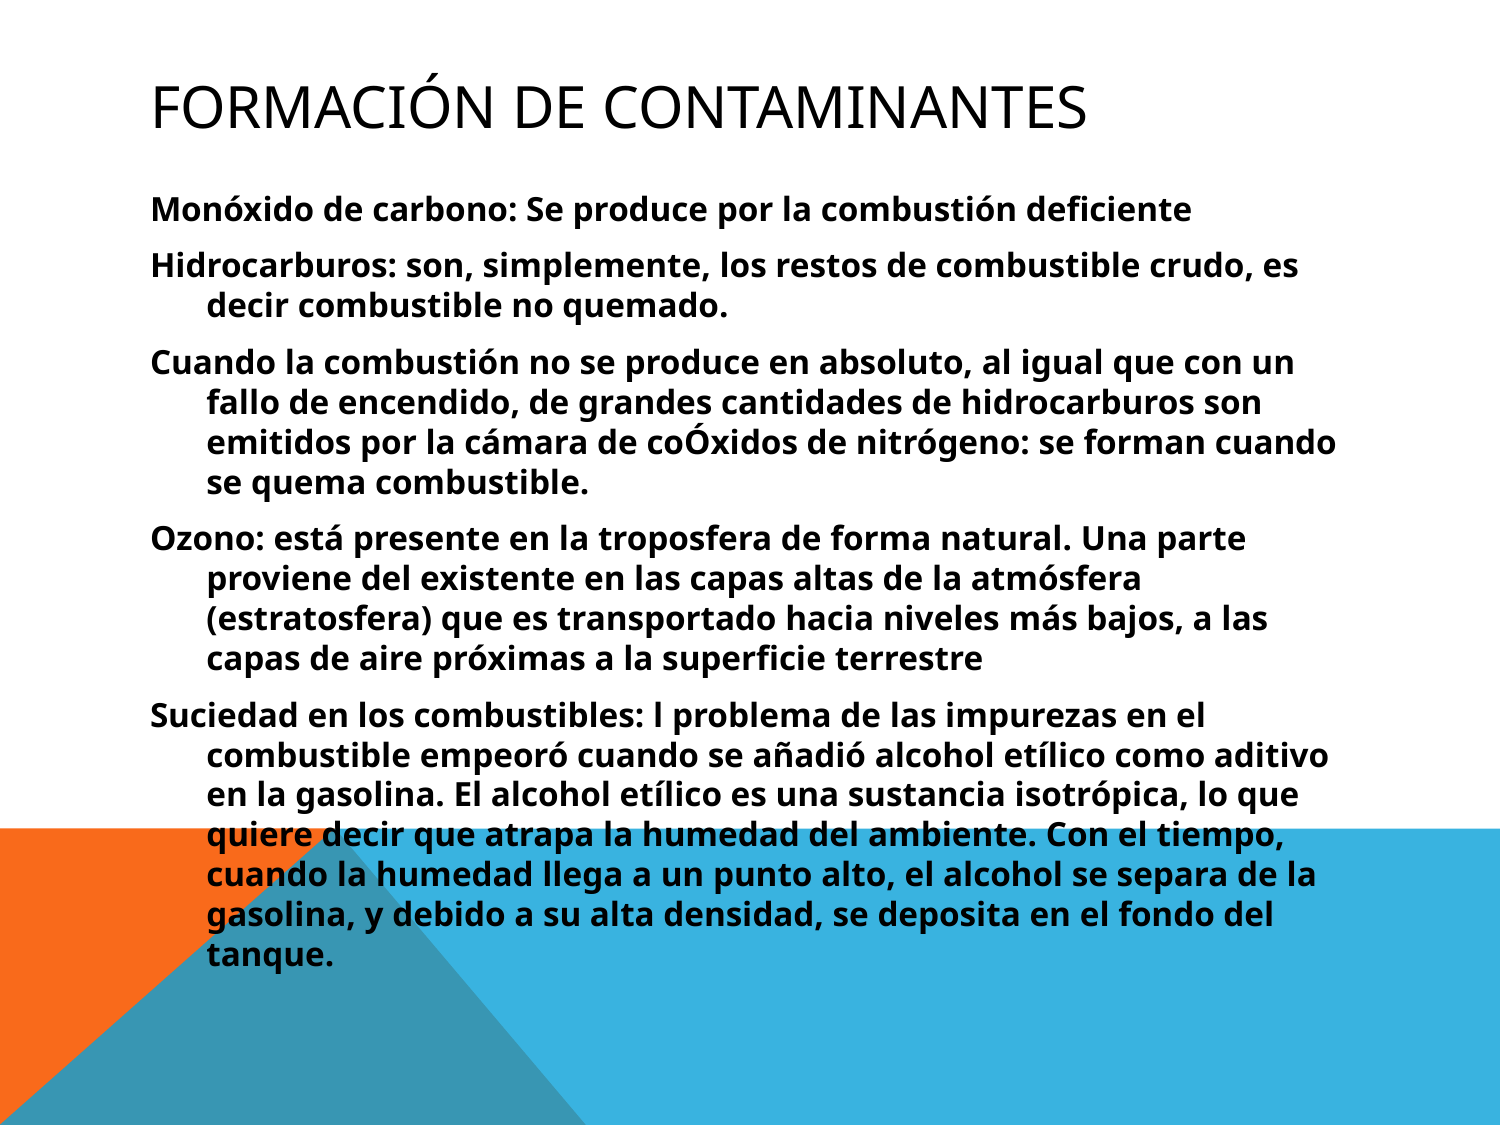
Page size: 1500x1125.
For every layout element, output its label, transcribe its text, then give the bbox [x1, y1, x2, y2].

list Monóxido de carbono: Se produce por la combustión deficiente Hidrocarburos: son, simplemente, los restos de combustible crudo, es decir combustible no quemado. Cuando la combustión no se produce en absoluto, al igual que con un fallo de encendido, de grandes cantidades de hidrocarburos son emitidos por la cámara de coÓxidos de nitrógeno: se forman cuando se quema combustible. Ozono: está presente en la troposfera de forma natural. Una parte proviene del existente en las capas altas de la atmósfera (estratosfera) que es transportado hacia niveles más bajos, a las capas de aire próximas a la superficie terrestre Suciedad en los combustibles: l problema de las impurezas en el combustible empeoró cuando se añadió alcohol etílico como aditivo en la gasolina. El alcohol etílico es una sustancia isotrópica, lo que quiere decir que atrapa la humedad del ambiente. Con el tiempo, cuando la humedad llega a un punto alto, el alcohol se separa de la gasolina, y debido a su alta densidad, se deposita en el fondo del tanque. [135, 180, 1369, 988]
title Formación de contaminantes [135, 60, 1369, 150]
